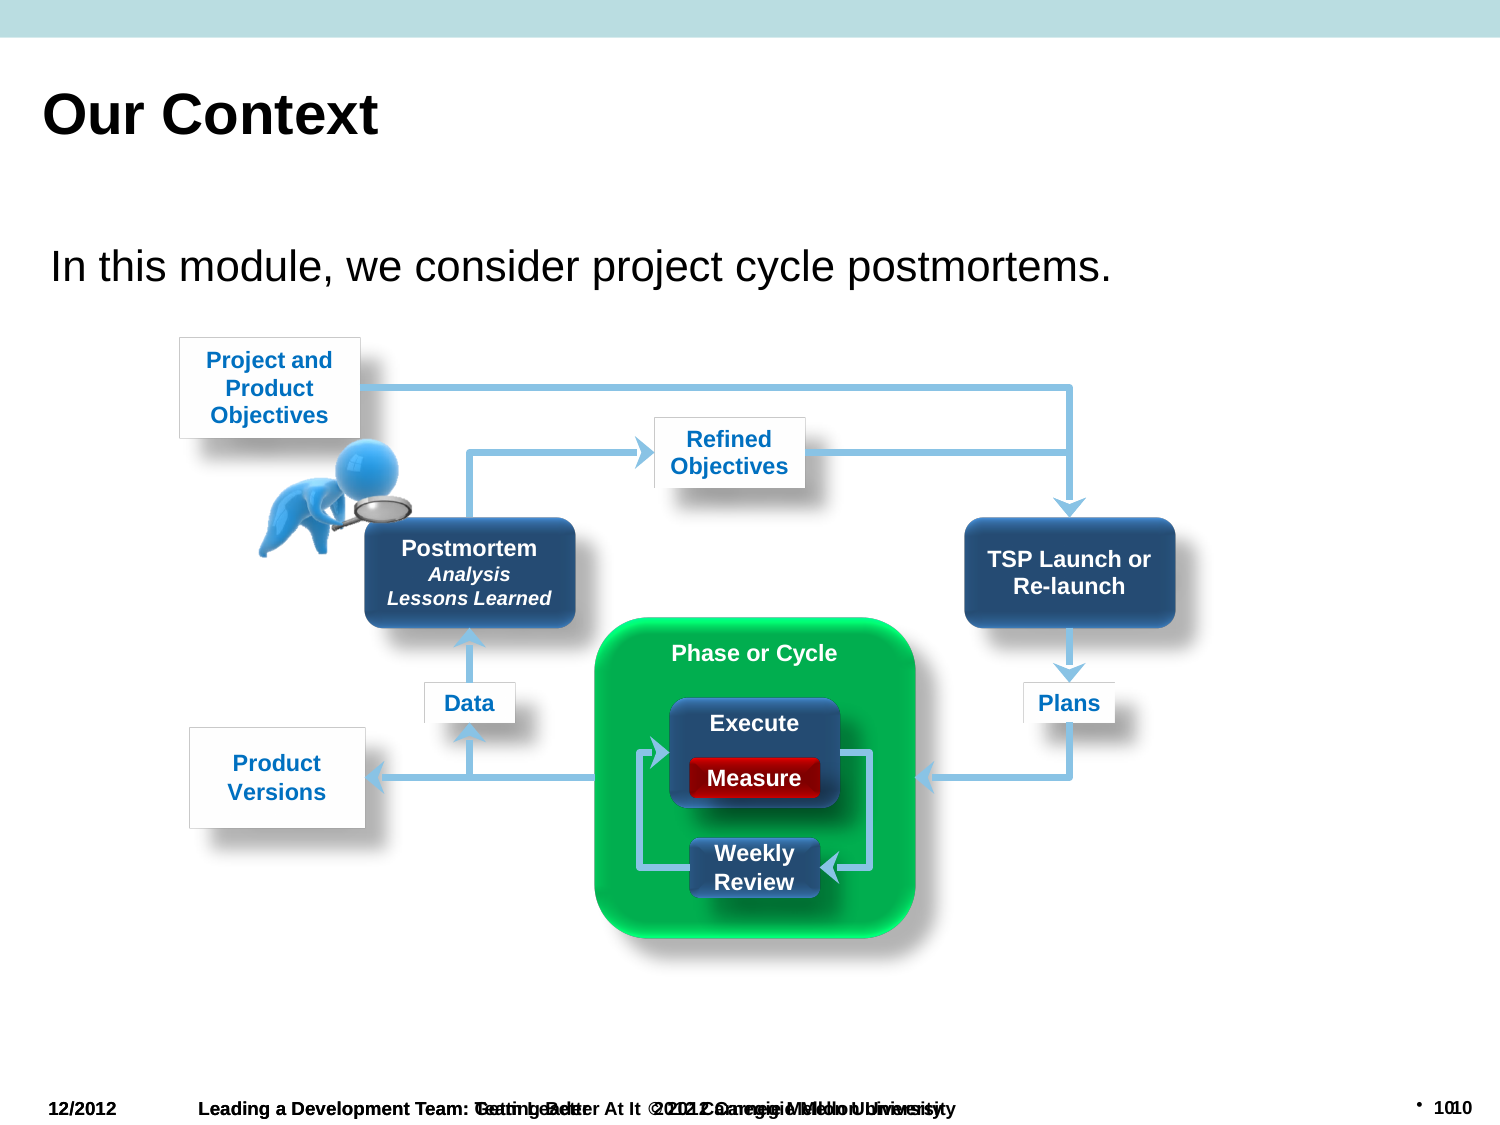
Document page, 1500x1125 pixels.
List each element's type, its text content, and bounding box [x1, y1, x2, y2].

title Our Context [42, 89, 1438, 146]
picture [175, 332, 1222, 985]
list In this module, we consider project cycle postmortems. [50, 237, 1437, 1000]
